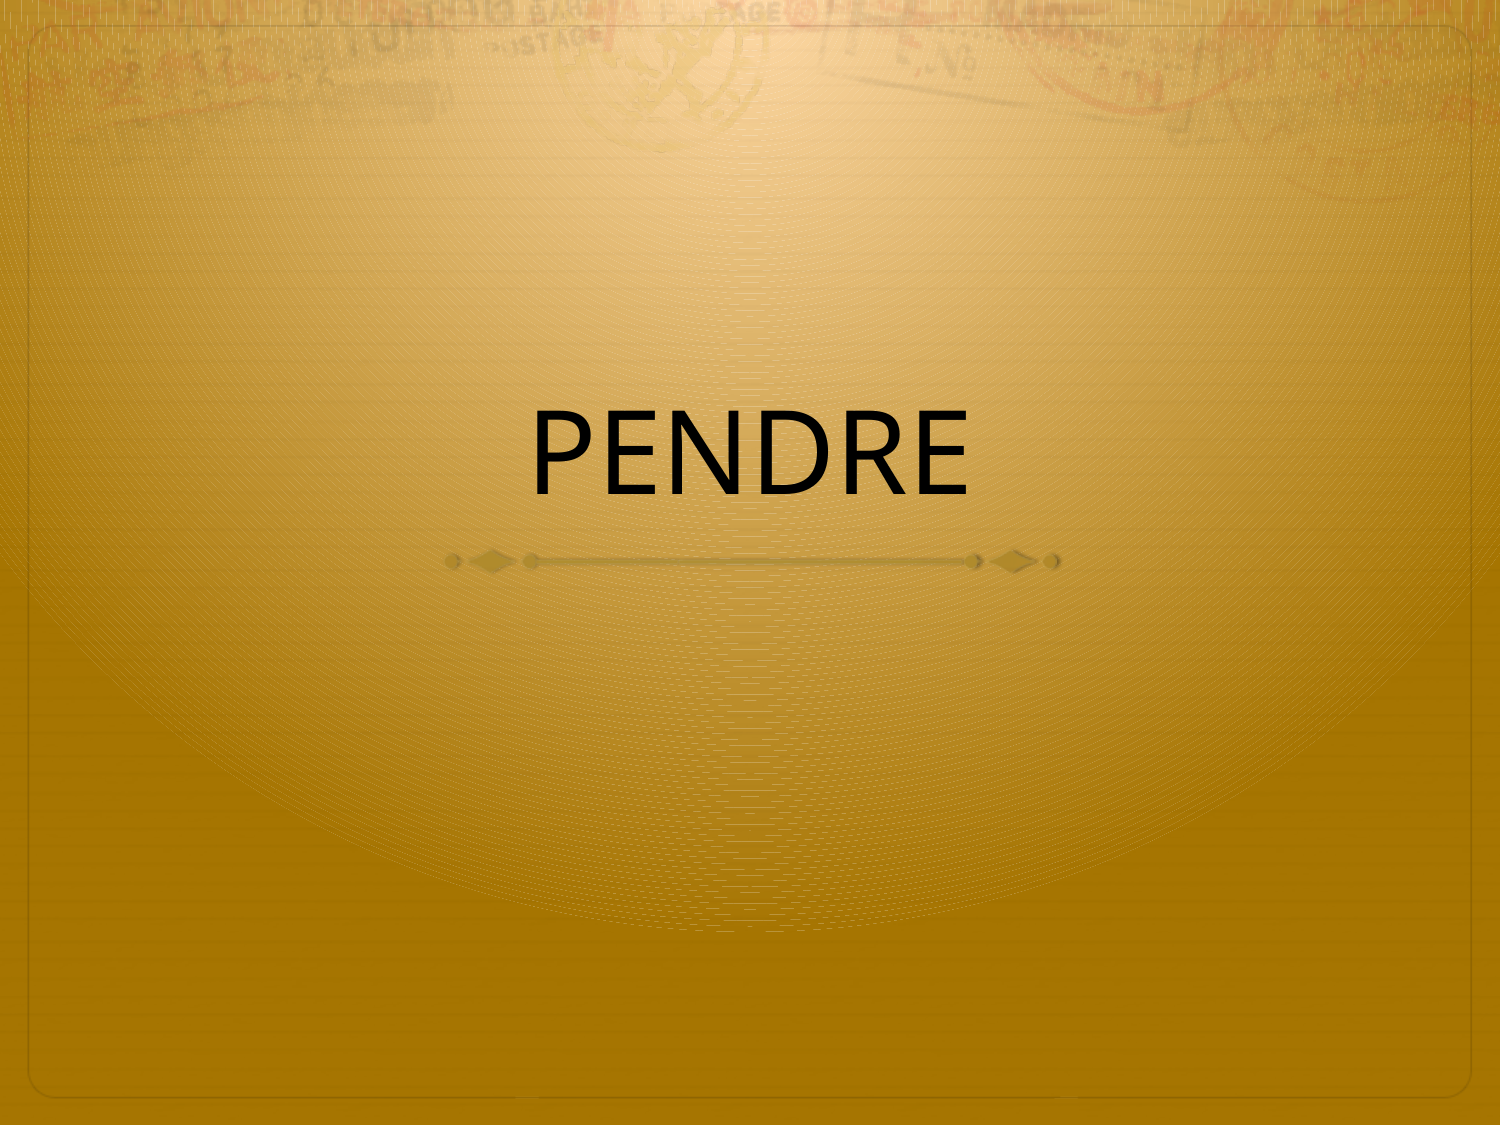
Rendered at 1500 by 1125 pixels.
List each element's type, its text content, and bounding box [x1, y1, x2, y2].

picture [0, 0, 1500, 1125]
title PENDRE [93, 210, 1407, 525]
